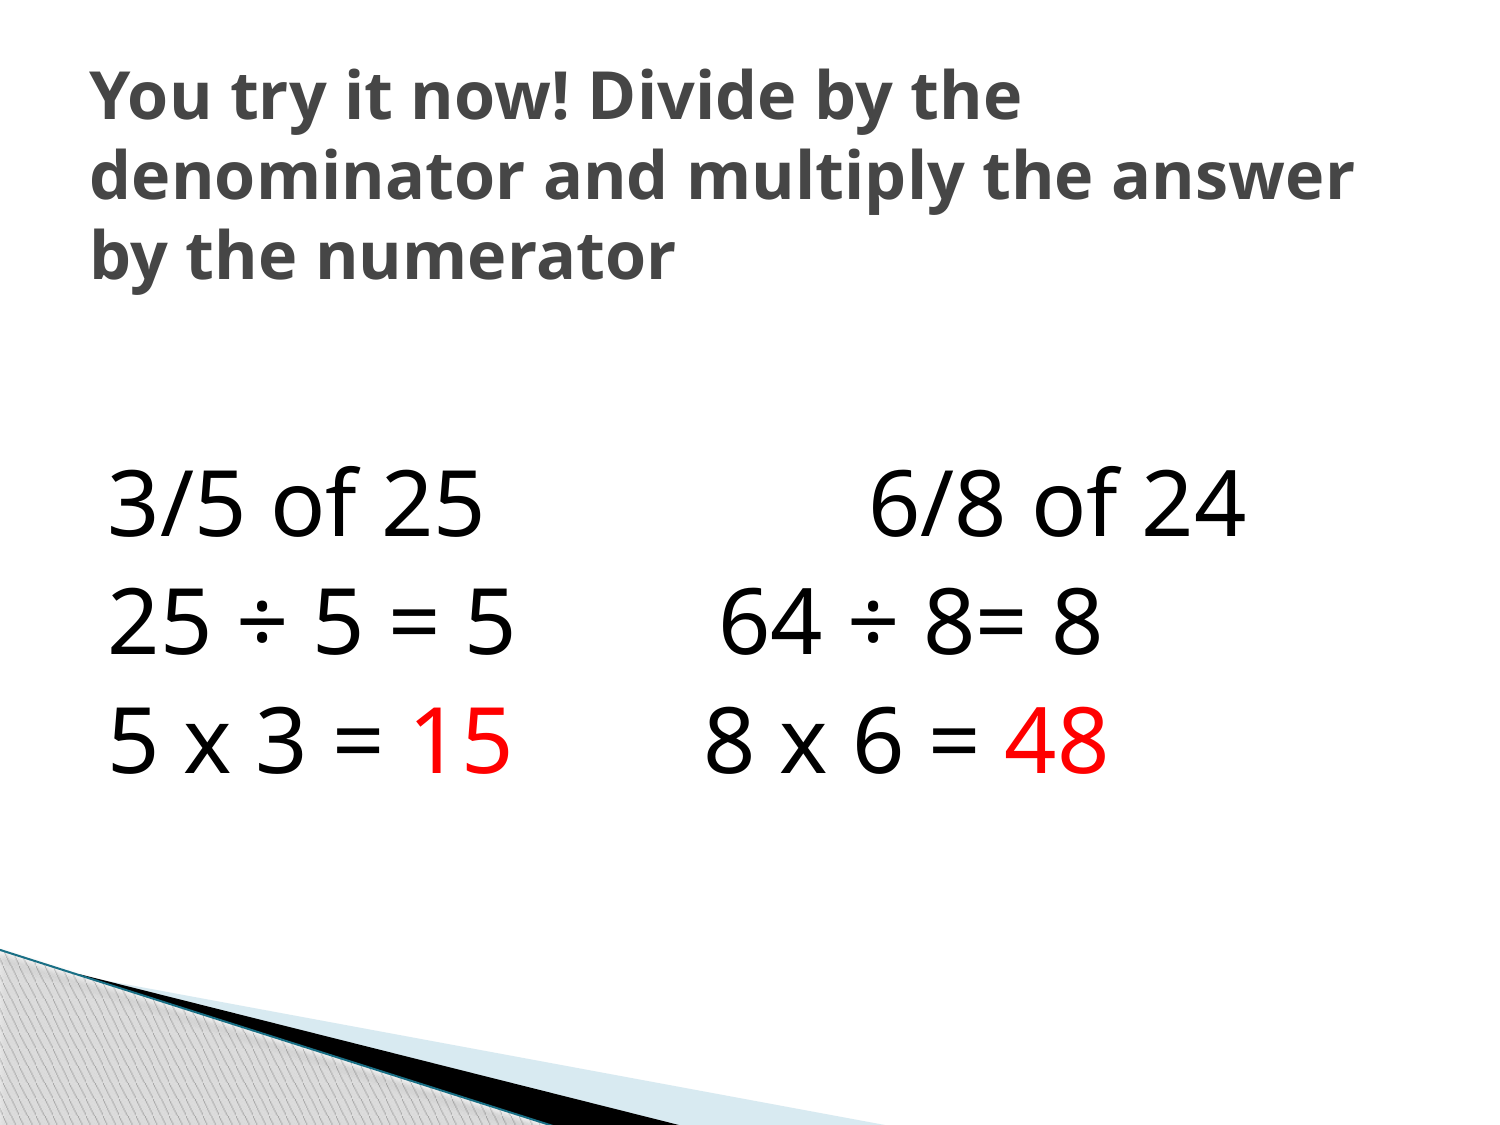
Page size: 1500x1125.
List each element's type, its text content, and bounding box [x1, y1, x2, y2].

list 3/5 of 25 6/8 of 24 25 ÷ 5 = 5 64 ÷ 8= 8 5 x 3 = 15 8 x 6 = 48 [75, 437, 1425, 986]
title You try it now! Divide by the denominator and multiply the answer by the numerator [75, 45, 1425, 300]
